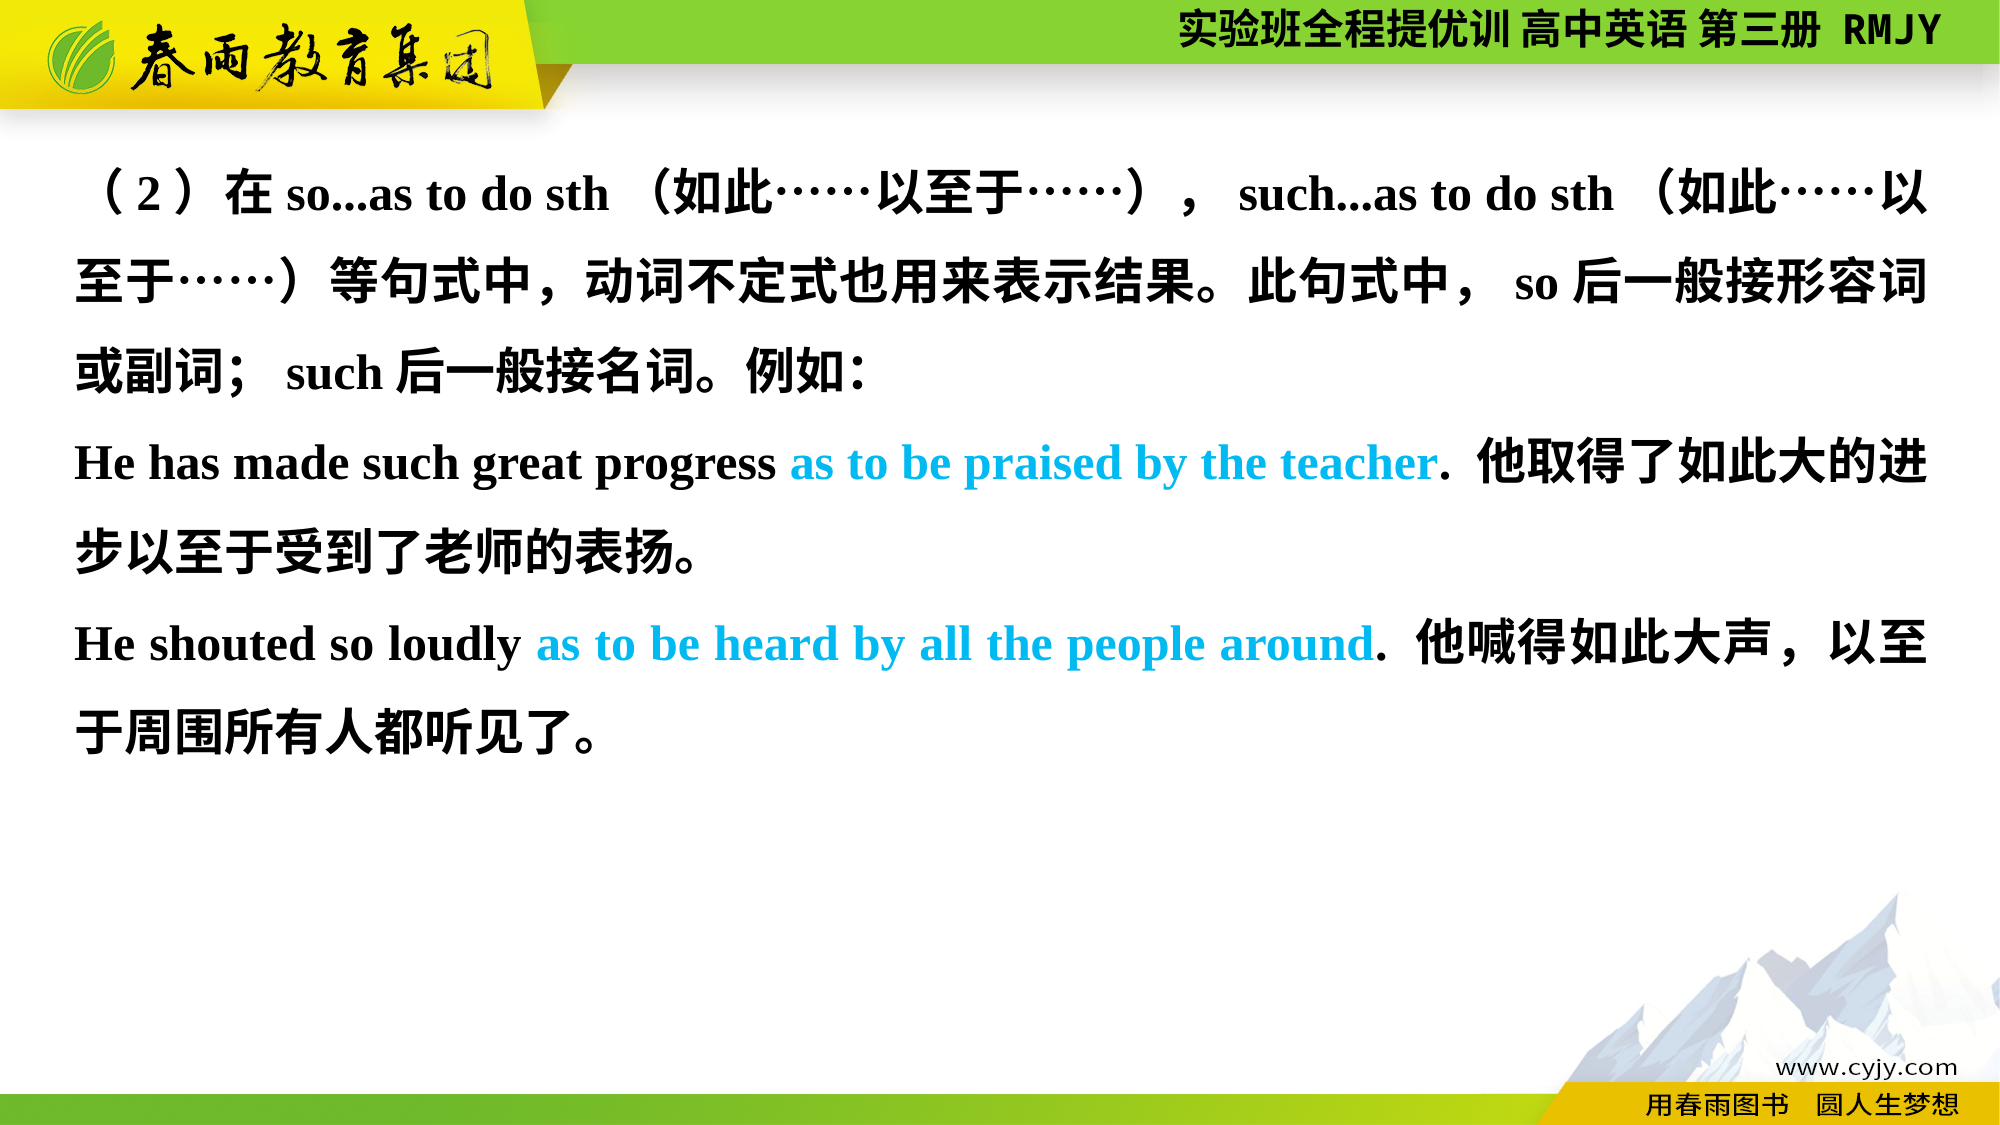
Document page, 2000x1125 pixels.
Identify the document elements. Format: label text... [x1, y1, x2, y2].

list （2）在so...as to do sth（如此……以至于……），such...as to do sth（如此……以至于……）等句式中，动词不定式也用来表示结果。此句式中，so后一般接形容词或副词；such后一般接名词。例如： He has made such great progress as to be praised by the teacher. 他取得了如此大的进步以至于受到了老师的表扬。 He shouted so loudly as to be heard by all the people around. 他喊得如此大声，以至于周围所有人都听见了。 [59, 122, 1944, 774]
picture [0, 0, 2000, 1125]
